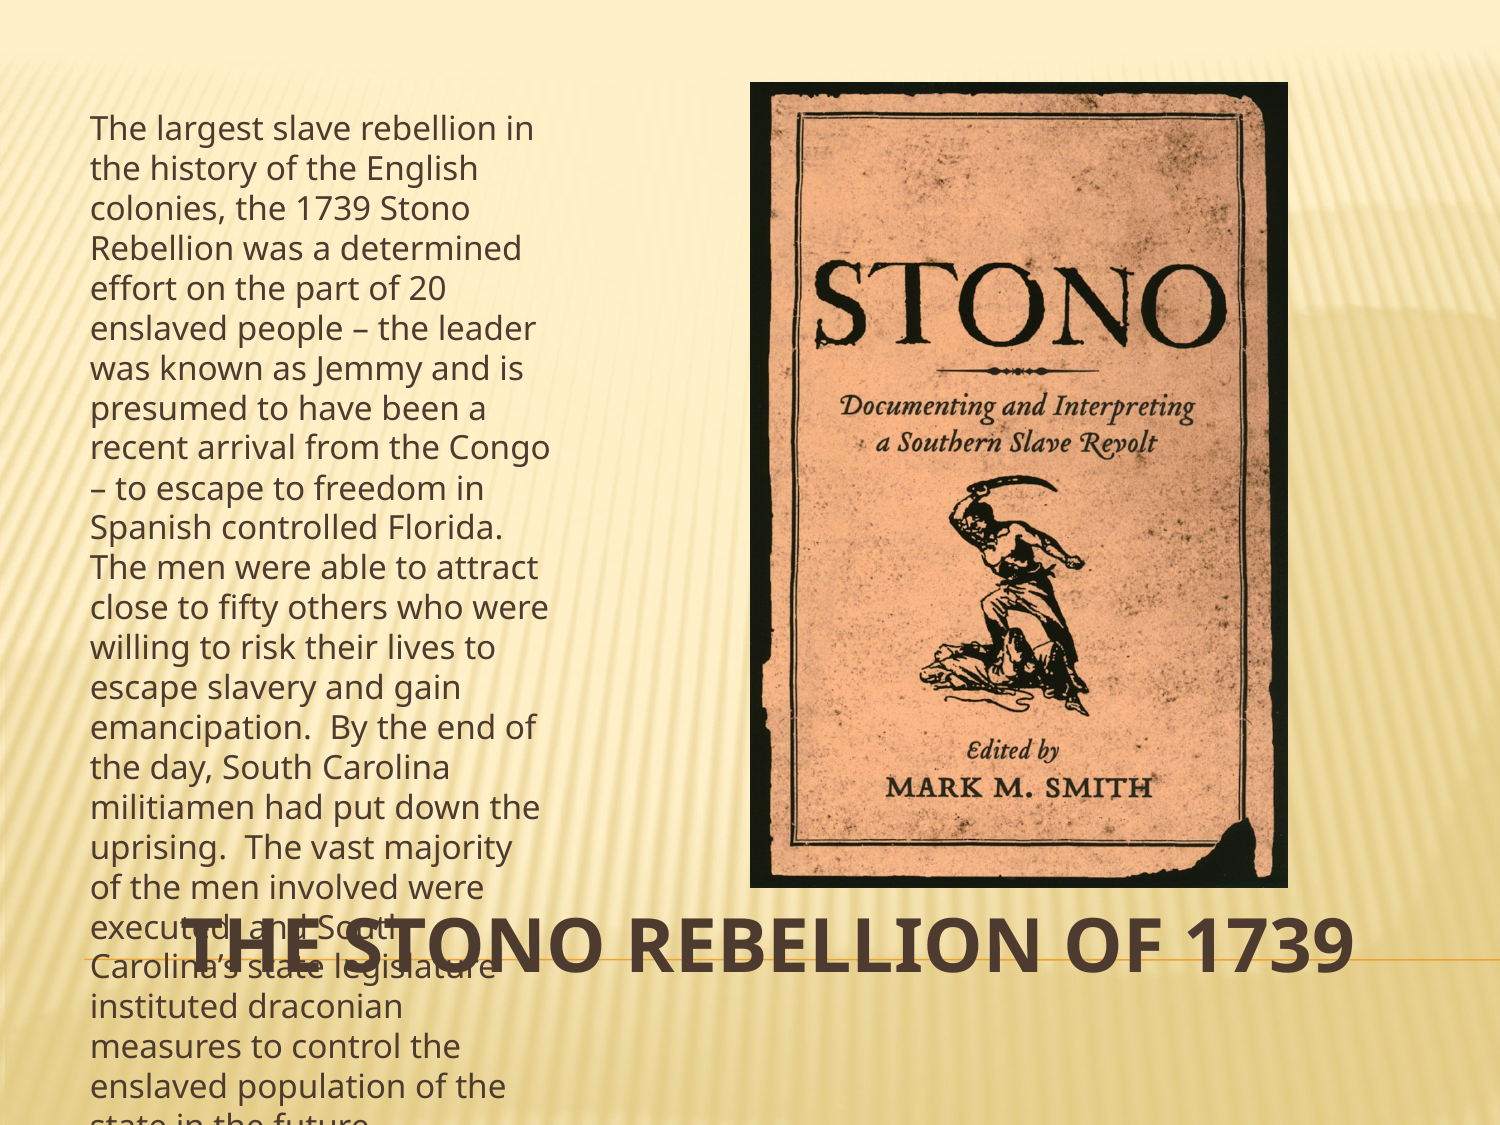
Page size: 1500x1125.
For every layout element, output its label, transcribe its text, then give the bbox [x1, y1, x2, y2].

list The largest slave rebellion in the history of the English colonies, the 1739 Stono Rebellion was a determined effort on the part of 20 enslaved people – the leader was known as Jemmy and is presumed to have been a recent arrival from the Congo – to escape to freedom in Spanish controlled Florida. The men were able to attract close to fifty others who were willing to risk their lives to escape slavery and gain emancipation. By the end of the day, South Carolina militiamen had put down the uprising. The vast majority of the men involved were executed, and South Carolina’s state legislature instituted draconian measures to control the enslaved population of the state in the future. [75, 99, 569, 888]
title The Stono Rebellion of 1739 [75, 900, 1463, 986]
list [749, 82, 1288, 888]
